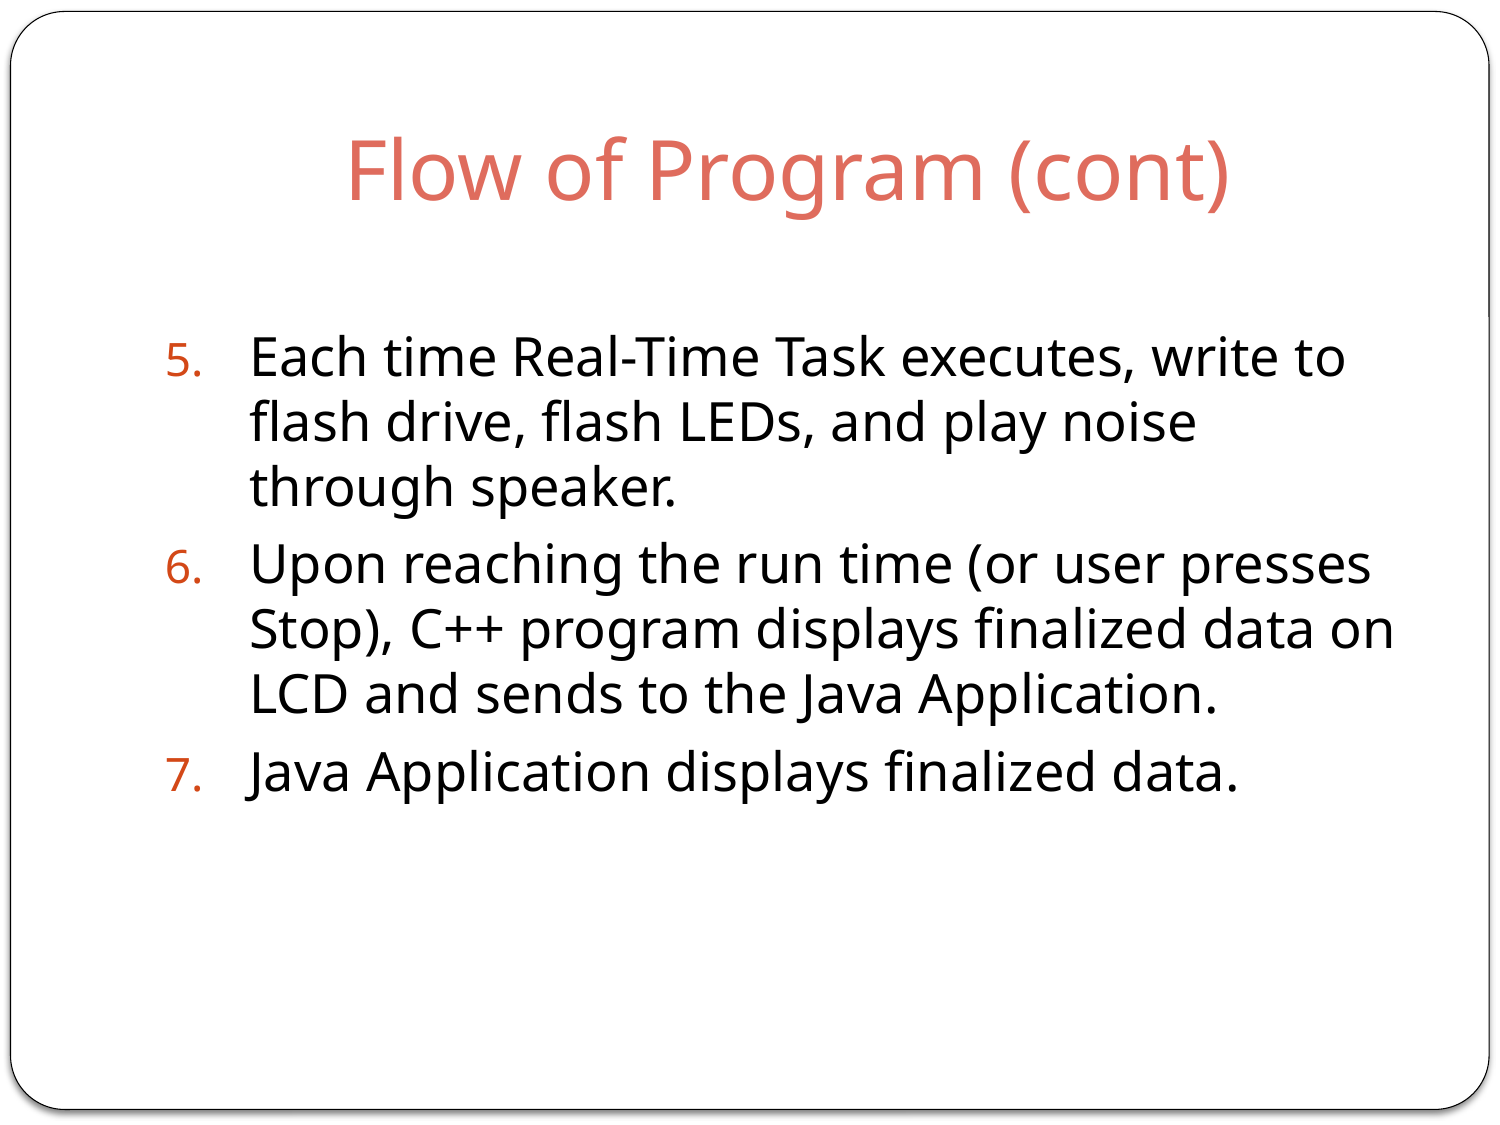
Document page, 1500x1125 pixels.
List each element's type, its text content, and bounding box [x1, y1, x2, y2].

title Flow of Program (cont) [150, 45, 1425, 233]
list Each time Real-Time Task executes, write to flash drive, flash LEDs, and play noise through speaker. Upon reaching the run time (or user presses Stop), C++ program displays finalized data on LCD and sends to the Java Application. Java Application displays finalized data. [150, 237, 1425, 1100]
